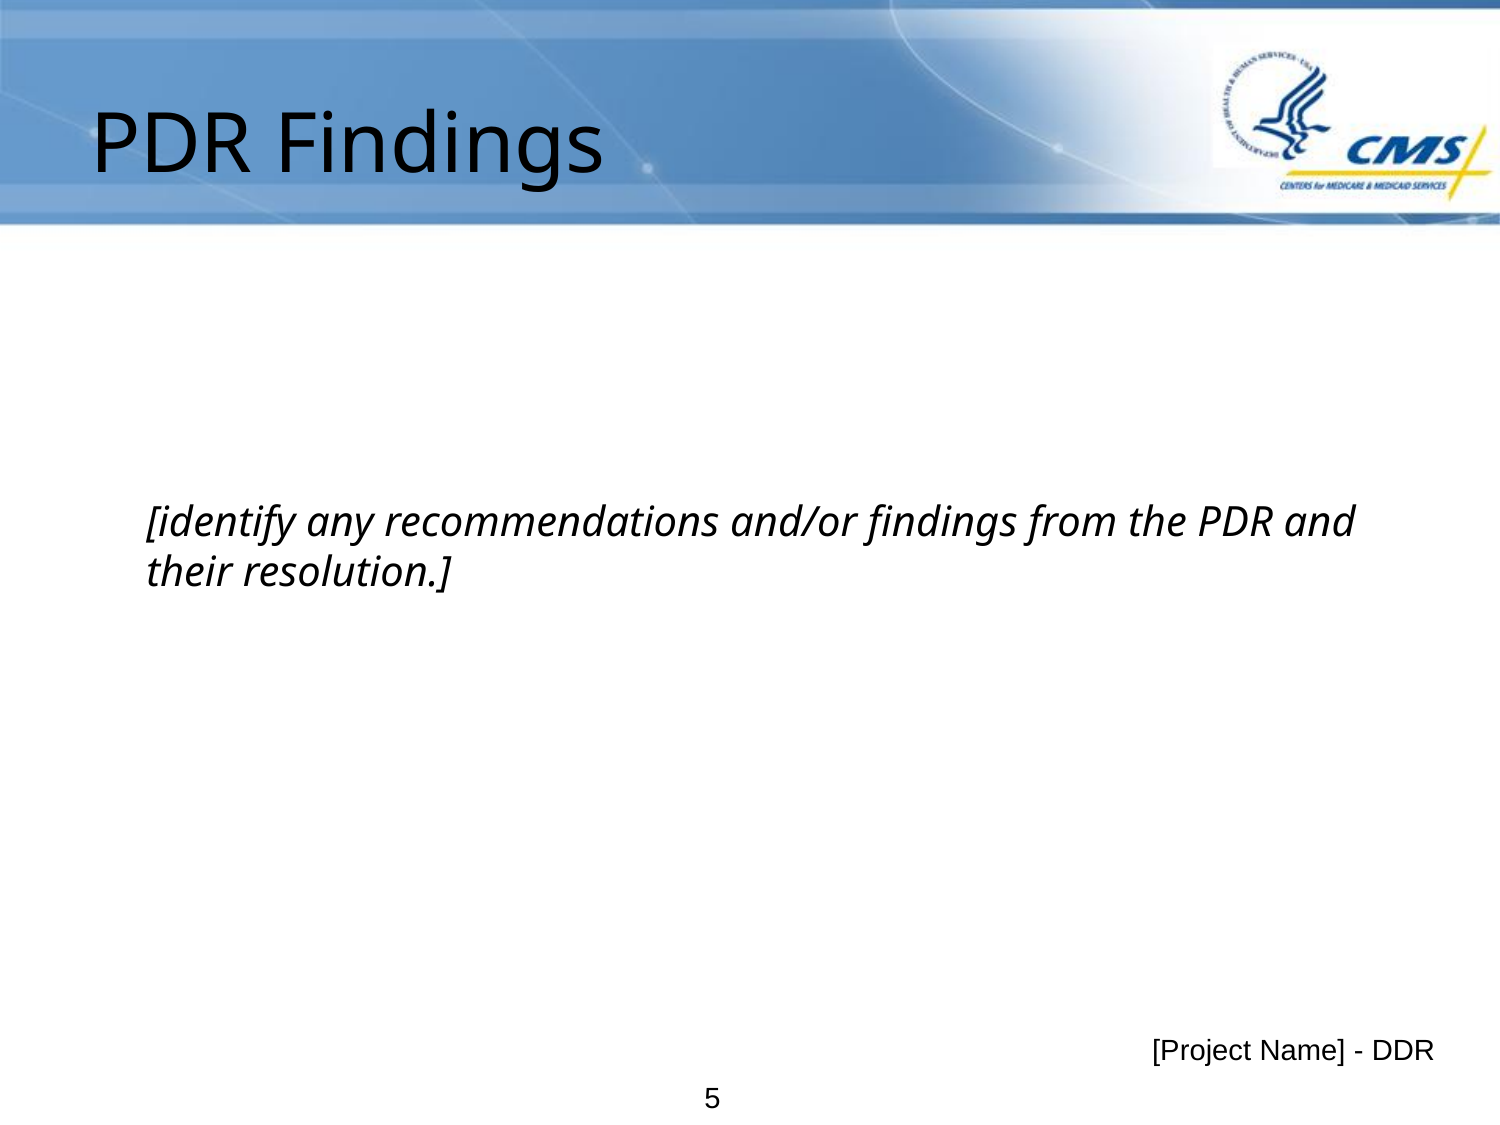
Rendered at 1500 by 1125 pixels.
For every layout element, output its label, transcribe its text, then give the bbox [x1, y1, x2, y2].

list [identify any recommendations and/or findings from the PDR and their resolution.] [74, 487, 1426, 676]
footer [Project Name] - DDR [974, 1023, 1451, 1103]
picture [0, 0, 1500, 1125]
title PDR Findings [74, 44, 1426, 233]
slide_number 4 [537, 1071, 888, 1125]
